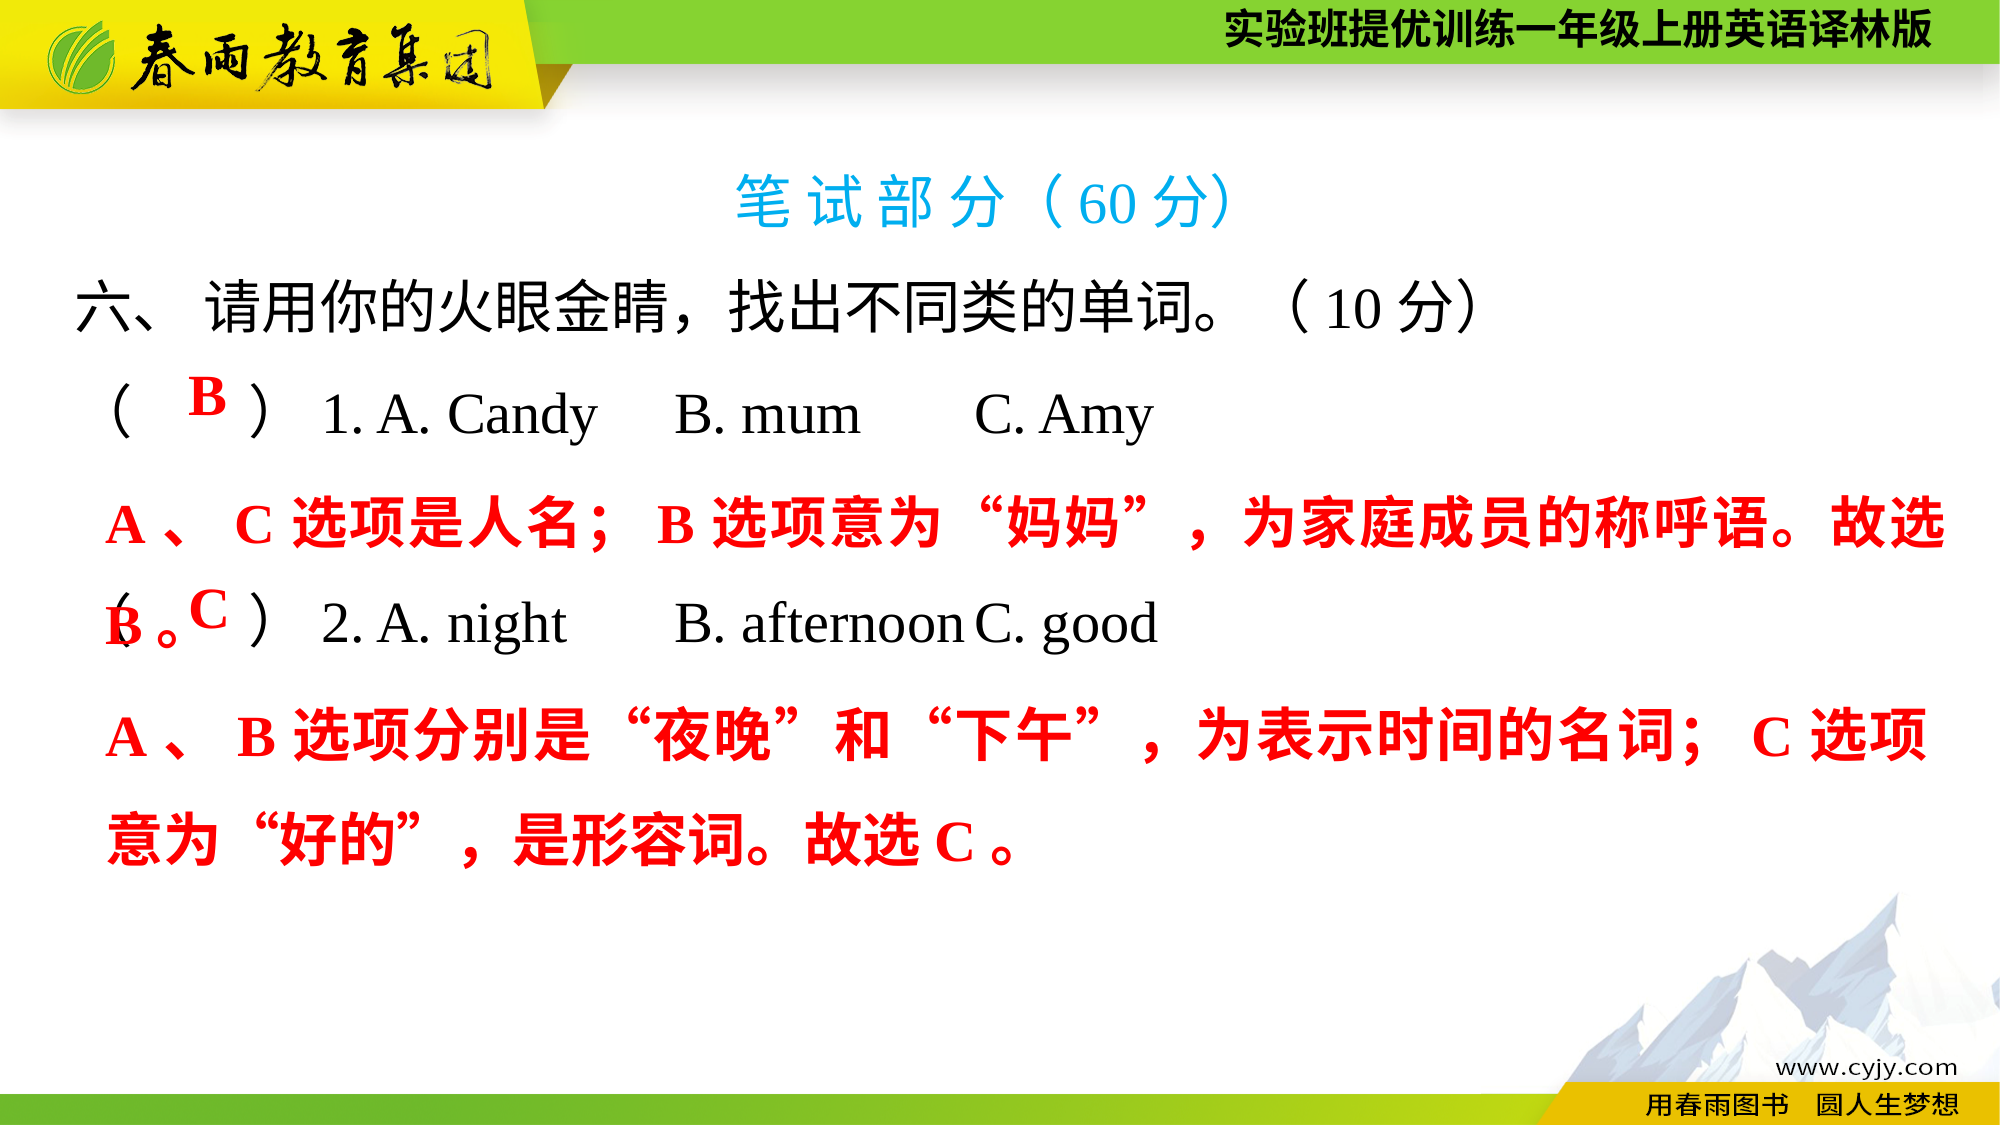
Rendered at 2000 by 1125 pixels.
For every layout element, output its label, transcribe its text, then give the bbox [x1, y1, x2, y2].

text_box A、C选项是人名；B选项意为“妈妈”，为家庭成员的称呼语。故选B。 [90, 446, 1975, 664]
text_box A、B选项分别是“夜晚”和“下午”，为表示时间的名词；C选项意为“好的”，是形容词。故选C。 [90, 655, 1944, 881]
text_box C [173, 562, 246, 648]
picture [0, 0, 2000, 1125]
text_box B [173, 349, 242, 435]
list 笔 试 部 分（60分） 六、 请用你的火眼金睛，找出不同类的单词。（10分） （ ）1. A. Candy B. mum C. Amy （ ）2. A. night B. afternoon C. good [59, 122, 1944, 668]
